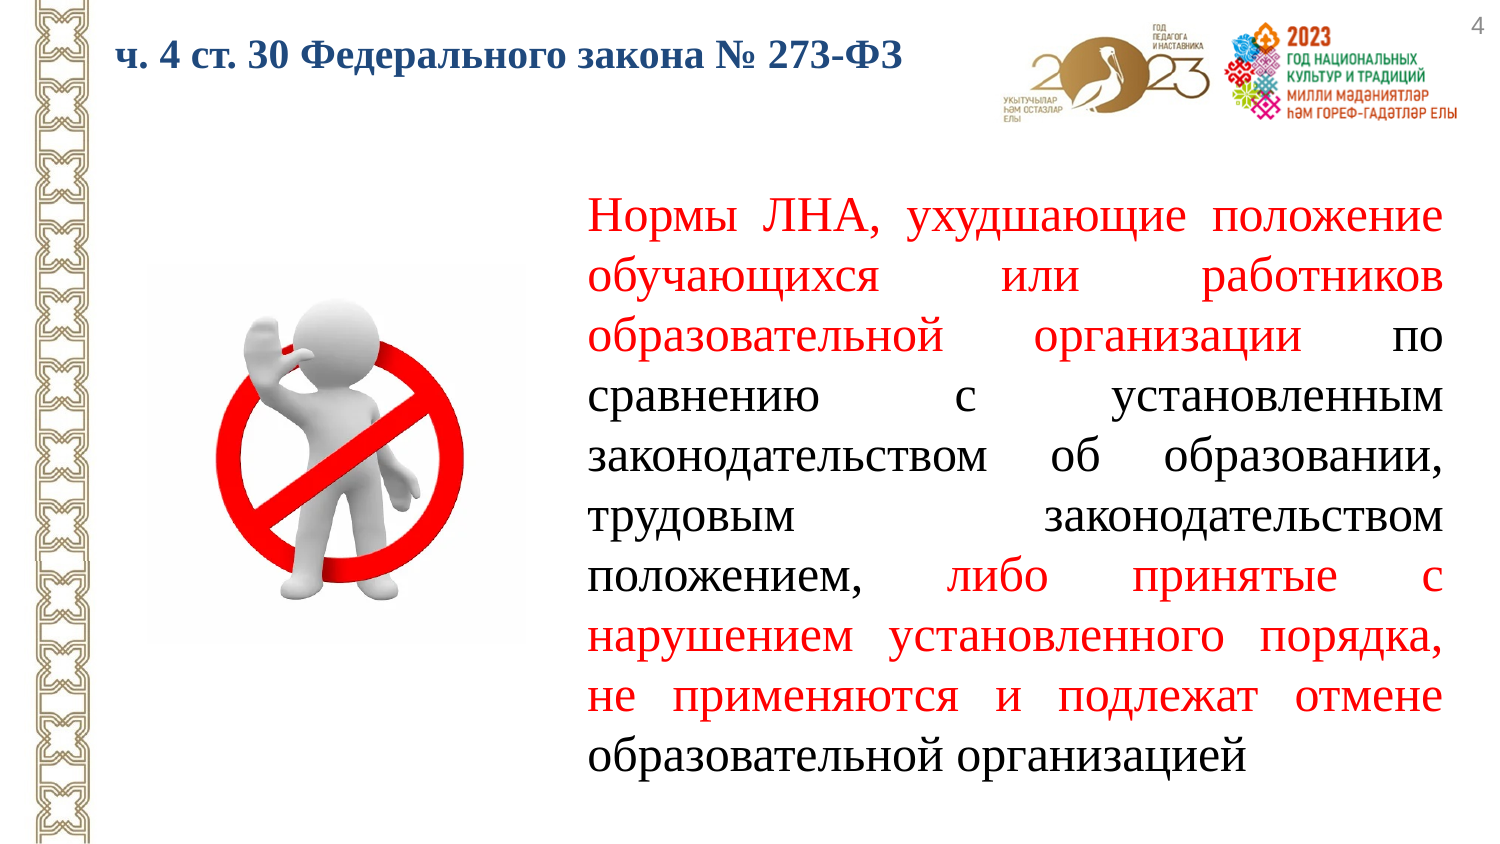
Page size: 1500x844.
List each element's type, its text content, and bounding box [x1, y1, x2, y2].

slide_number 4 [1149, 1, 1500, 47]
text_box Нормы ЛНА, ухудшающие положение обучающихся или работников образовательной организации по сравнению с установленным законодательством об образовании, трудовым законодательством положением, либо принятые с нарушением установленного порядка, не применяются и подлежат отмене образовательной организацией [572, 173, 1459, 789]
picture [0, 0, 1500, 844]
text_box ч. 4 ст. 30 Федерального закона № 273-ФЗ [100, 19, 969, 85]
